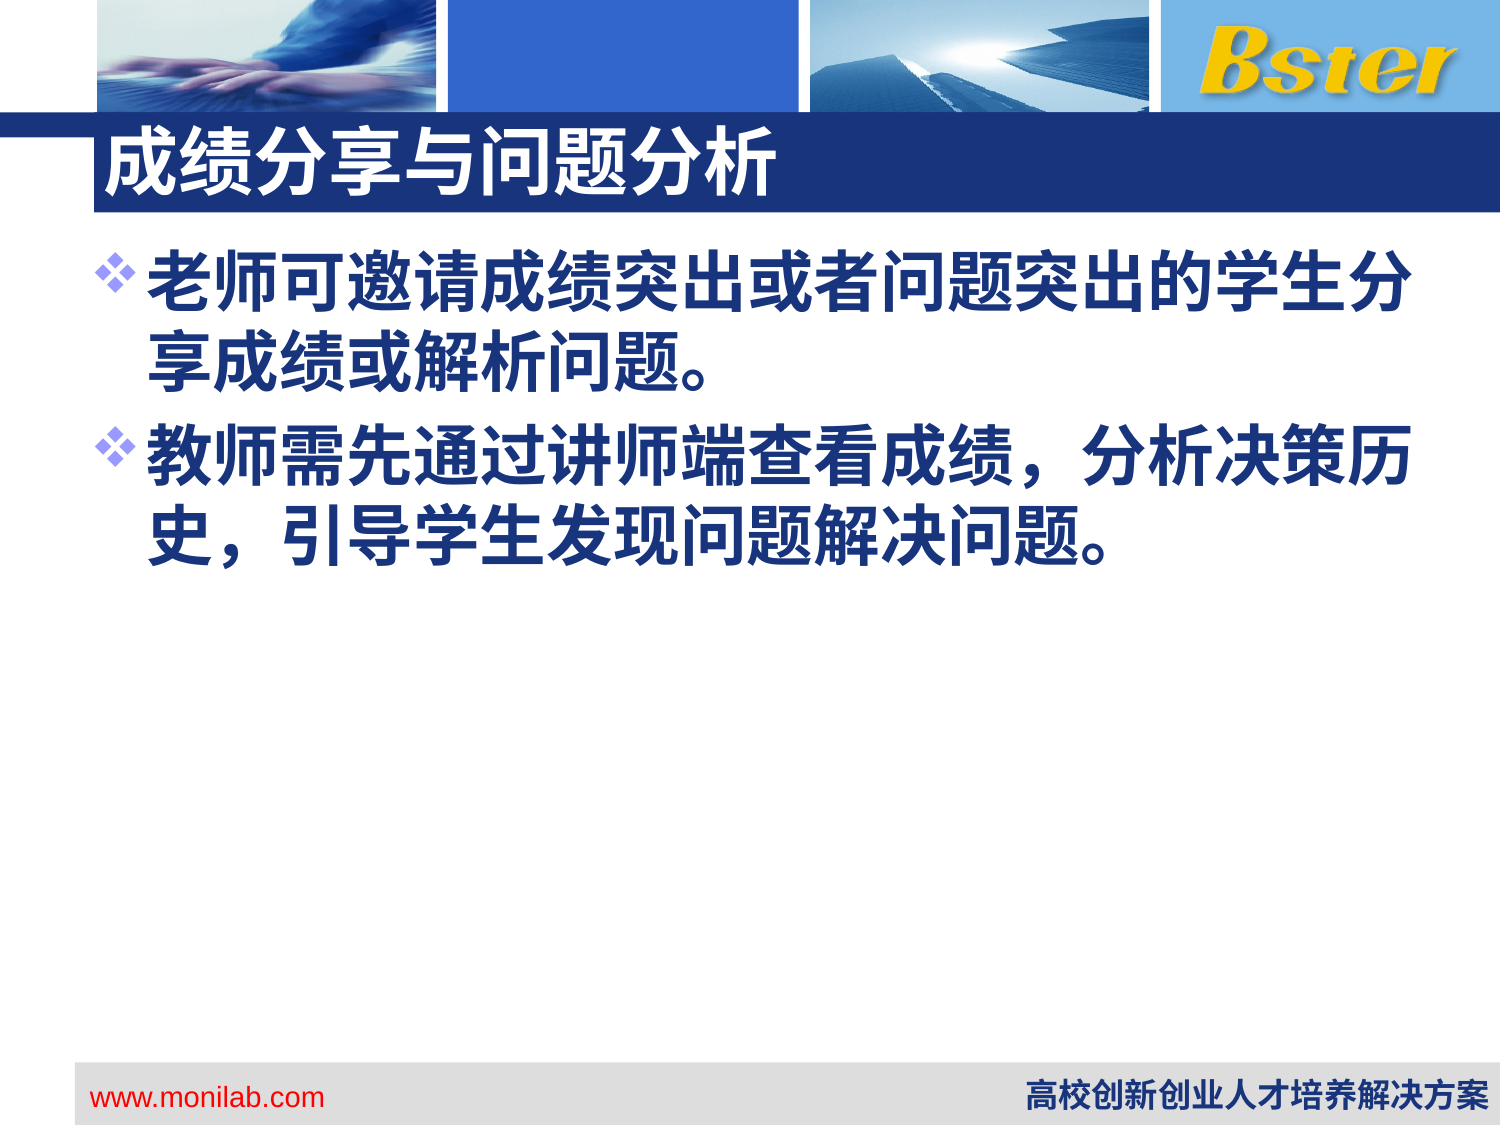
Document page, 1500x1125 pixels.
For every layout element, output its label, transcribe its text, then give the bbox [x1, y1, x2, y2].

picture [1199, 26, 1458, 94]
list 老师可邀请成绩突出或者问题突出的学生分享成绩或解析问题。 教师需先通过讲师端查看成绩，分析决策历史，引导学生发现问题解决问题。 [74, 232, 1454, 1034]
picture [810, 0, 1150, 112]
picture [97, 0, 437, 112]
title 成绩分享与问题分析 [88, 113, 1369, 206]
